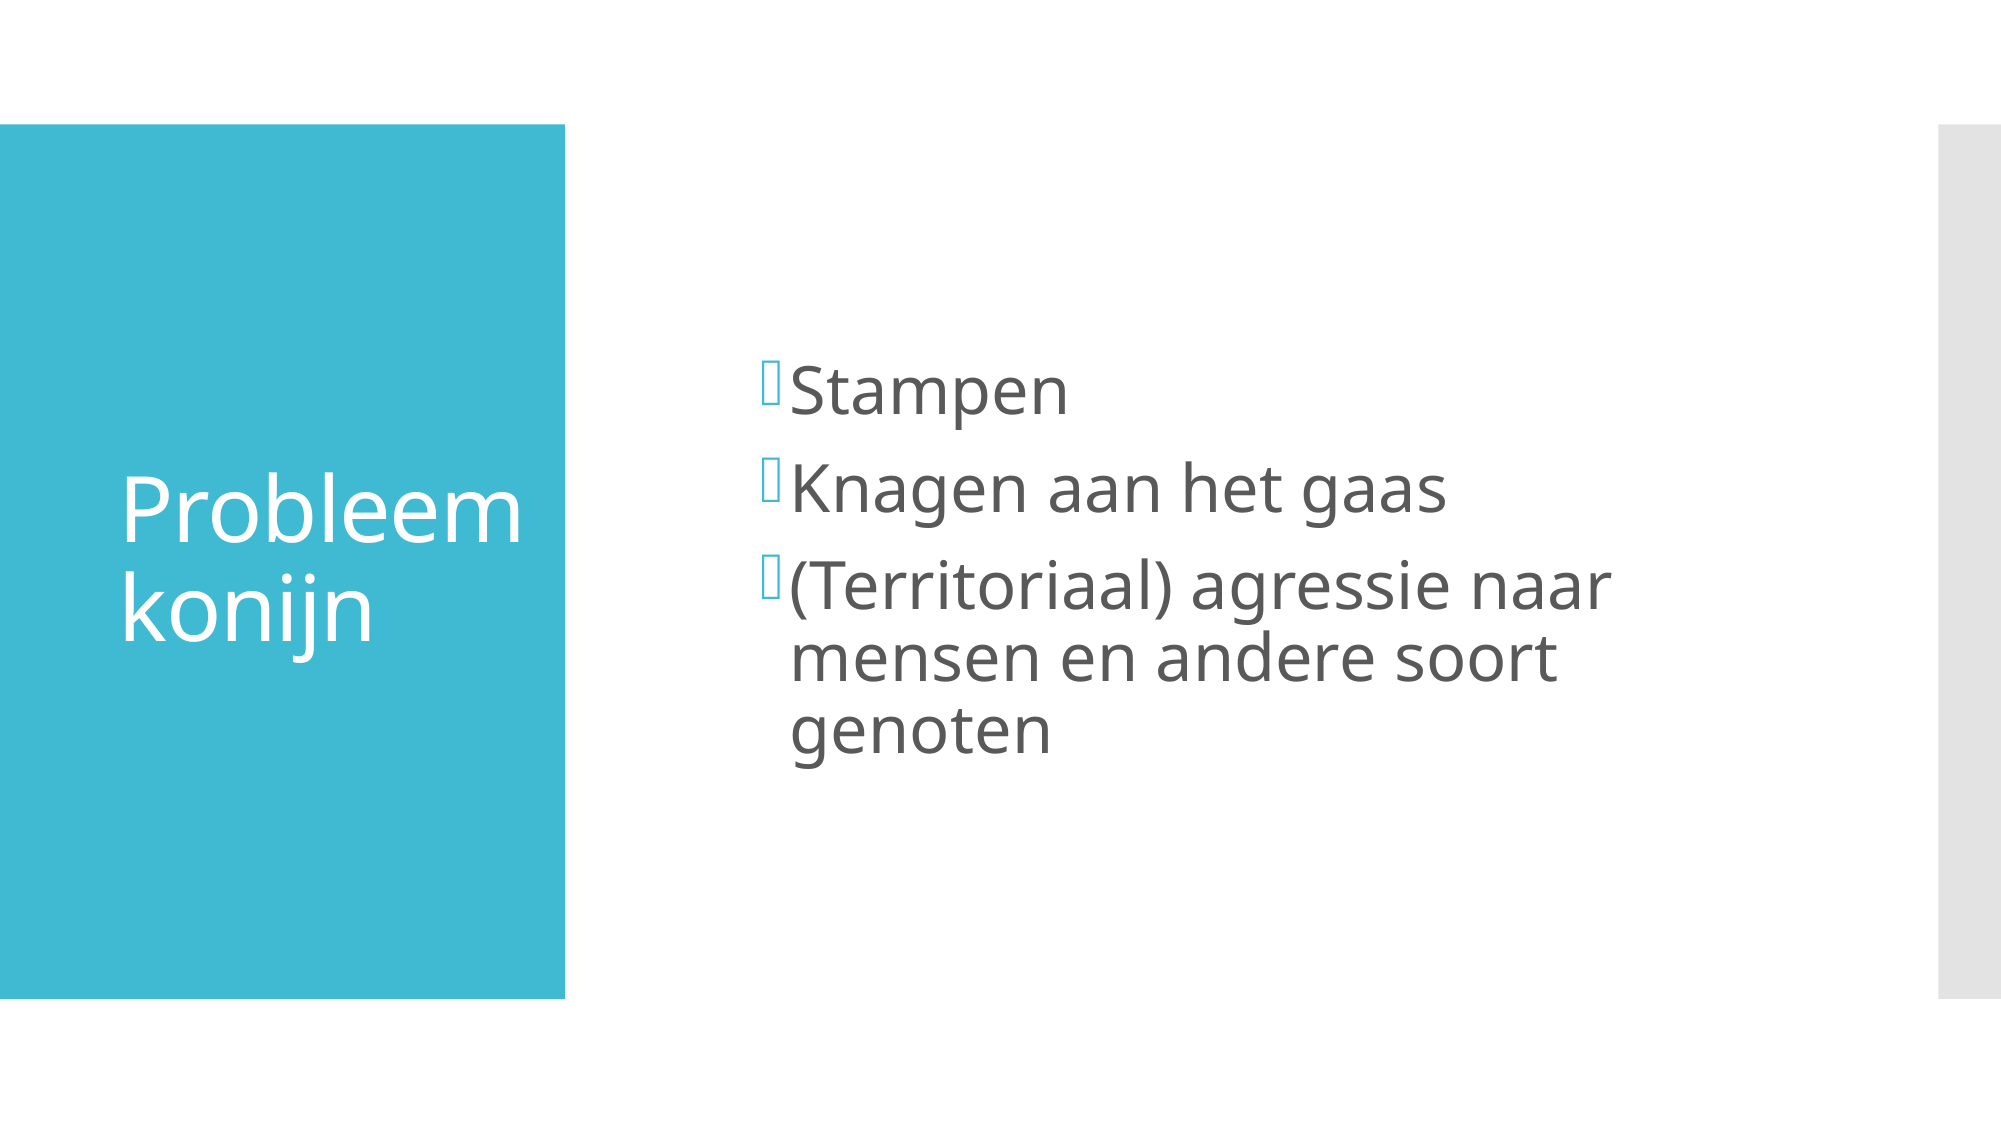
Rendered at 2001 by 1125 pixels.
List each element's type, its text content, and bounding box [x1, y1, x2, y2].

list Stampen Knagen aan het gaas (Territoriaal) agressie naar mensen en andere soort genoten [745, 173, 1770, 952]
title Probleem konijn [103, 173, 614, 952]
